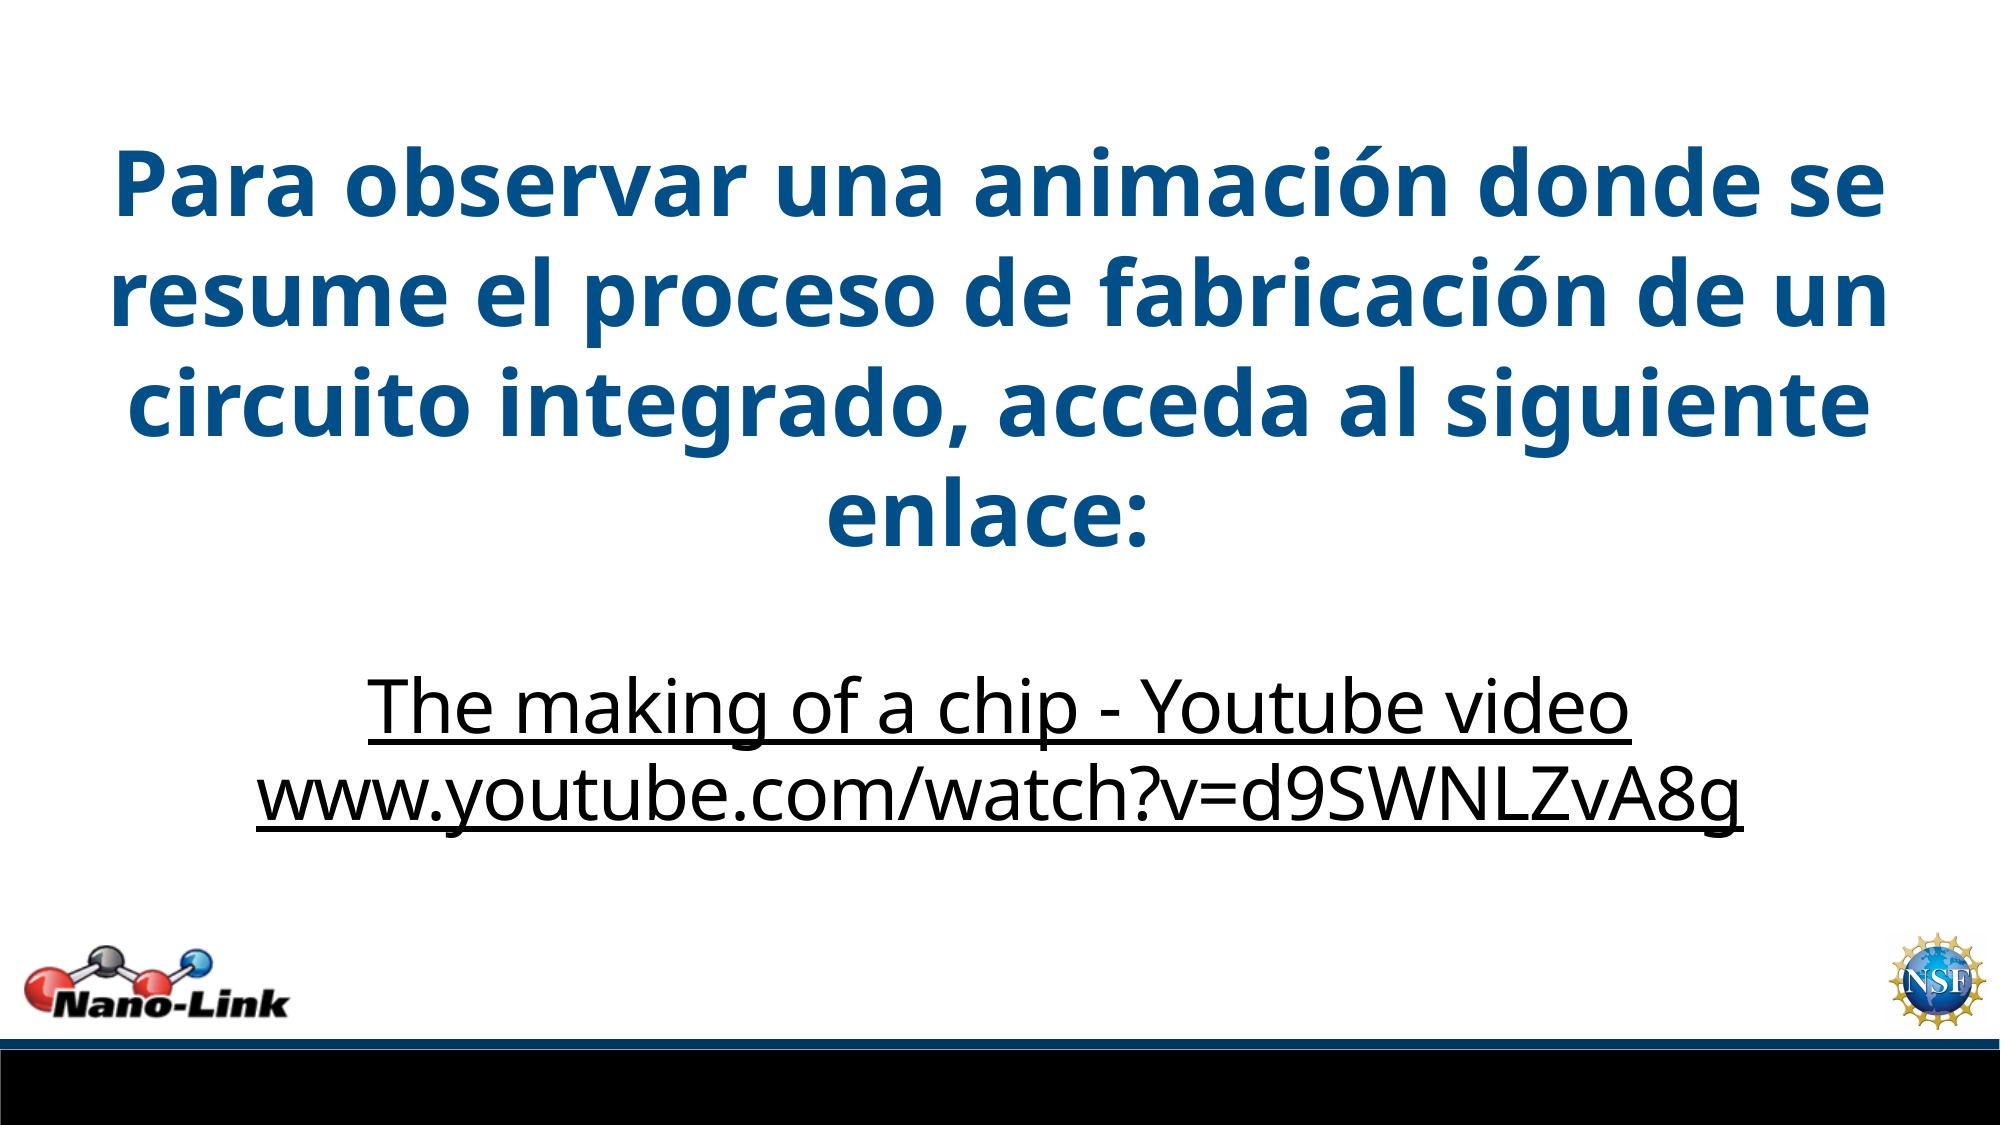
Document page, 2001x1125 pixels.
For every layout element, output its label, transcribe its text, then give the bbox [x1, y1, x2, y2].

picture [16, 935, 305, 1032]
text_box Para observar una animación donde se resume el proceso de fabricación de un circuito integrado, acceda al siguiente enlace: The making of a chip - Youtube video www.youtube.com/watch?v=d9SWNLZvA8g [37, 37, 1963, 925]
picture [1886, 931, 1988, 1032]
